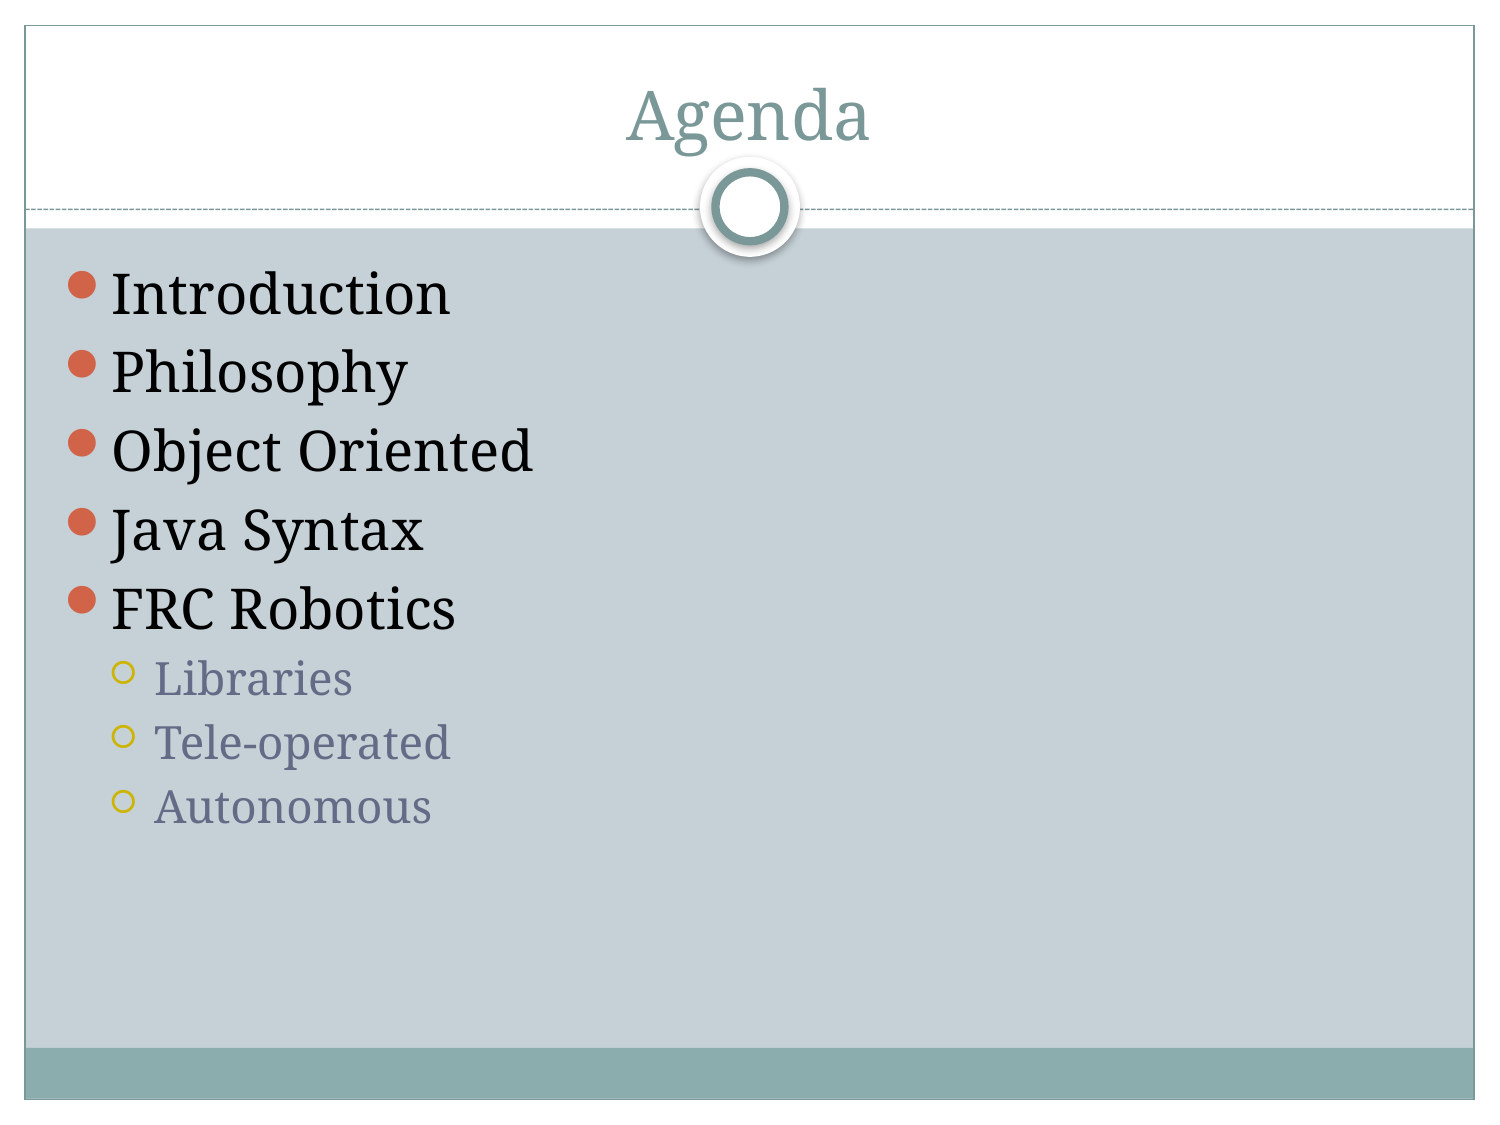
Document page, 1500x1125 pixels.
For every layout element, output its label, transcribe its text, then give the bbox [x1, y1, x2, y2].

list Introduction Philosophy Object Oriented Java Syntax FRC Robotics Libraries Tele-operated Autonomous [49, 250, 1445, 1001]
title Agenda [49, 37, 1450, 162]
